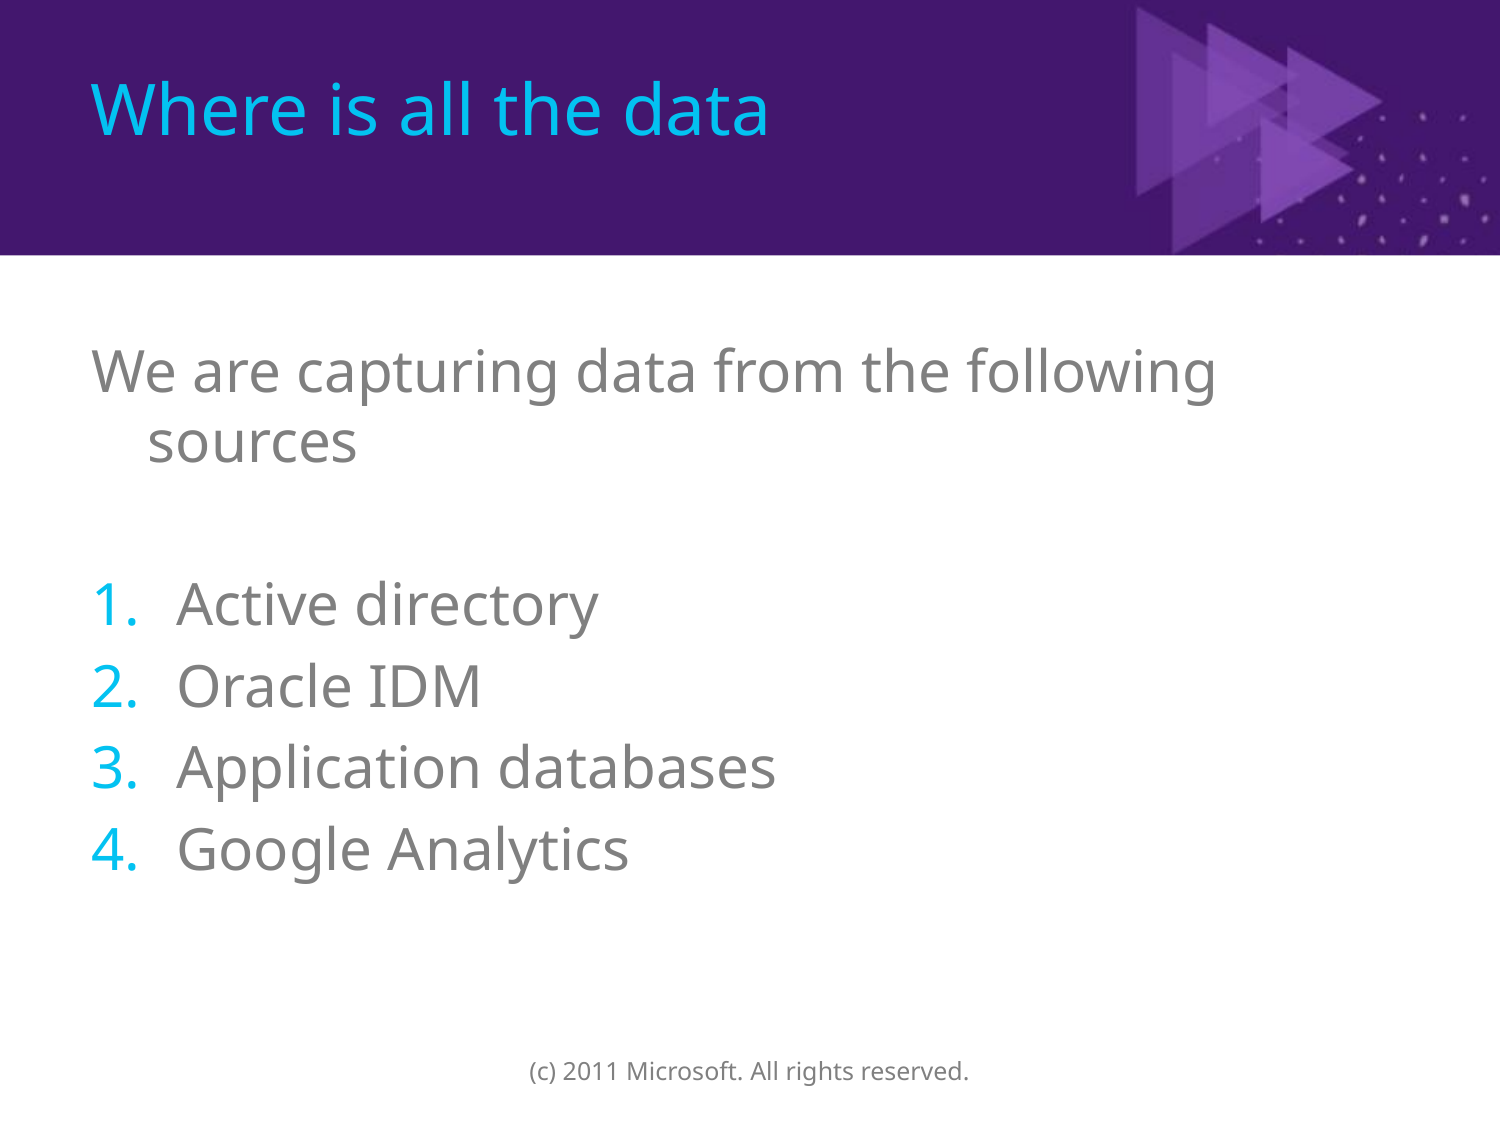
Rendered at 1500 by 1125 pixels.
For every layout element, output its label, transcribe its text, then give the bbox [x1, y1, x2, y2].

footer (c) 2011 Microsoft. All rights reserved. [512, 1042, 988, 1103]
picture [0, 0, 1500, 255]
title Where is all the data [75, 56, 1425, 244]
list We are capturing data from the following sources Active directory Oracle IDM Application databases Google Analytics [76, 326, 1425, 1005]
